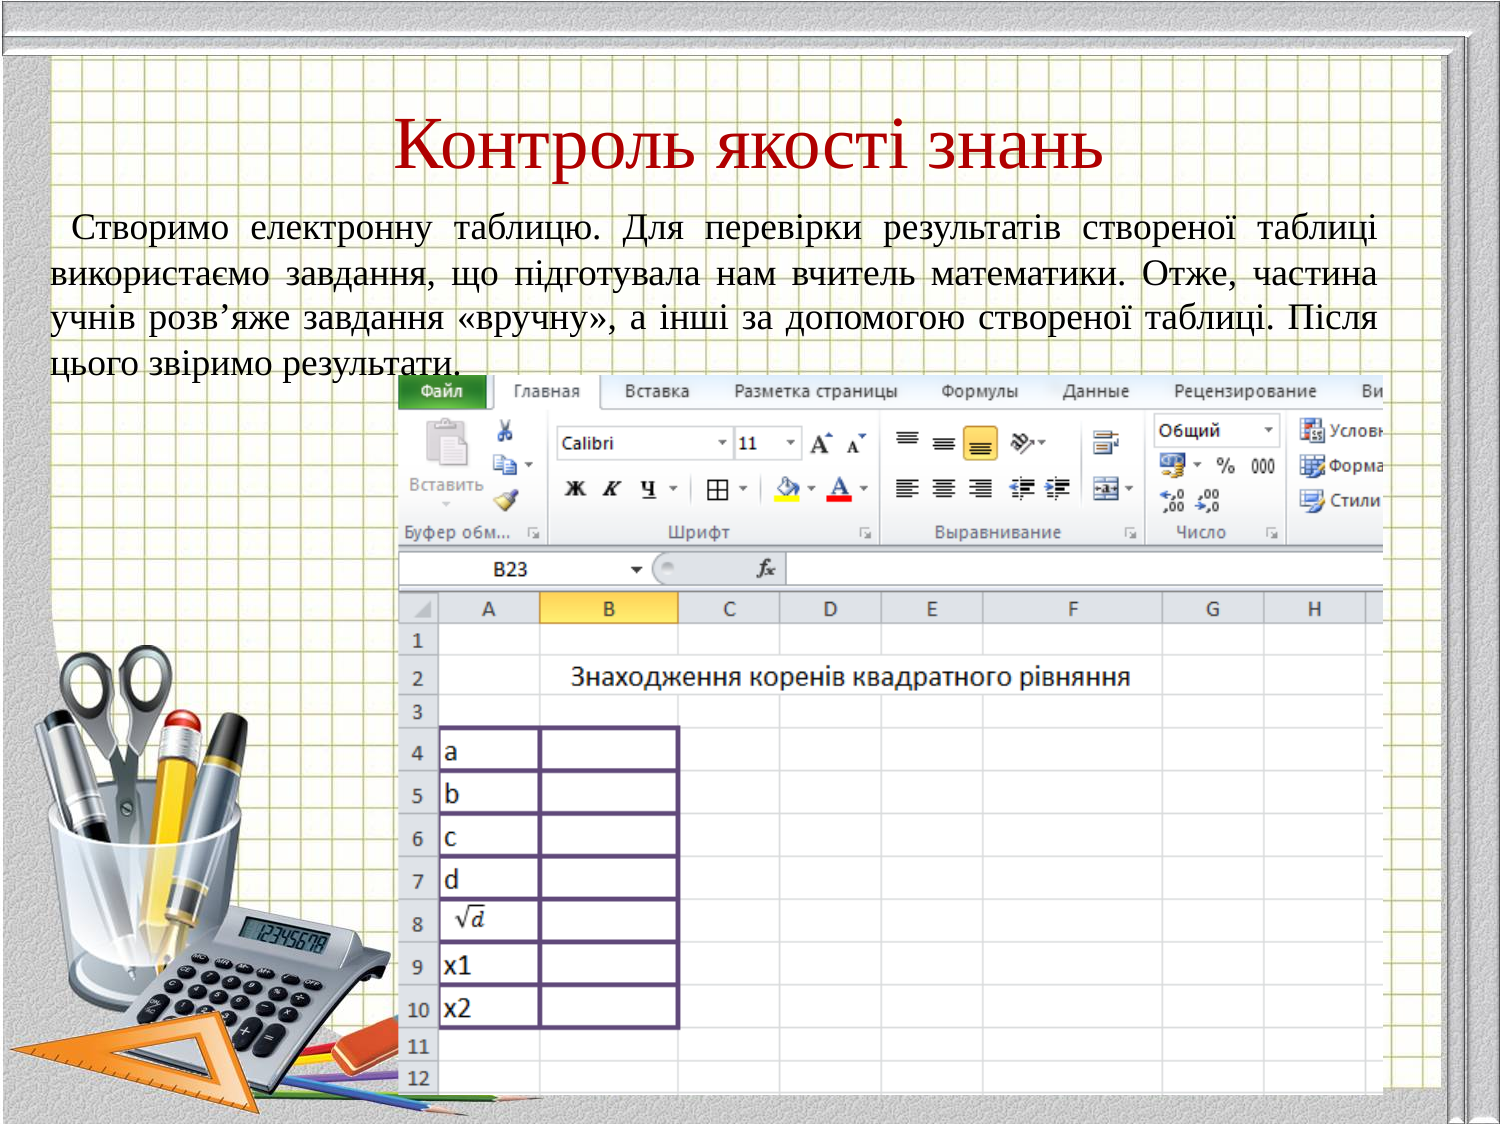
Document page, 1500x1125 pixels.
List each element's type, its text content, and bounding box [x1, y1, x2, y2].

title Контроль якості знань [74, 75, 1426, 233]
text_box Створимо електронну таблицю. Для перевірки результатів створеної таблиці використаємо завдання, що підготувала нам вчитель математики. Отже, частина учнів розв’яже завдання «вручну», а інші за допомогою створеної таблиці. Після цього звіримо результати. [35, 165, 1395, 390]
text_box [0, 0, 1500, 75]
picture [0, 75, 1500, 1125]
